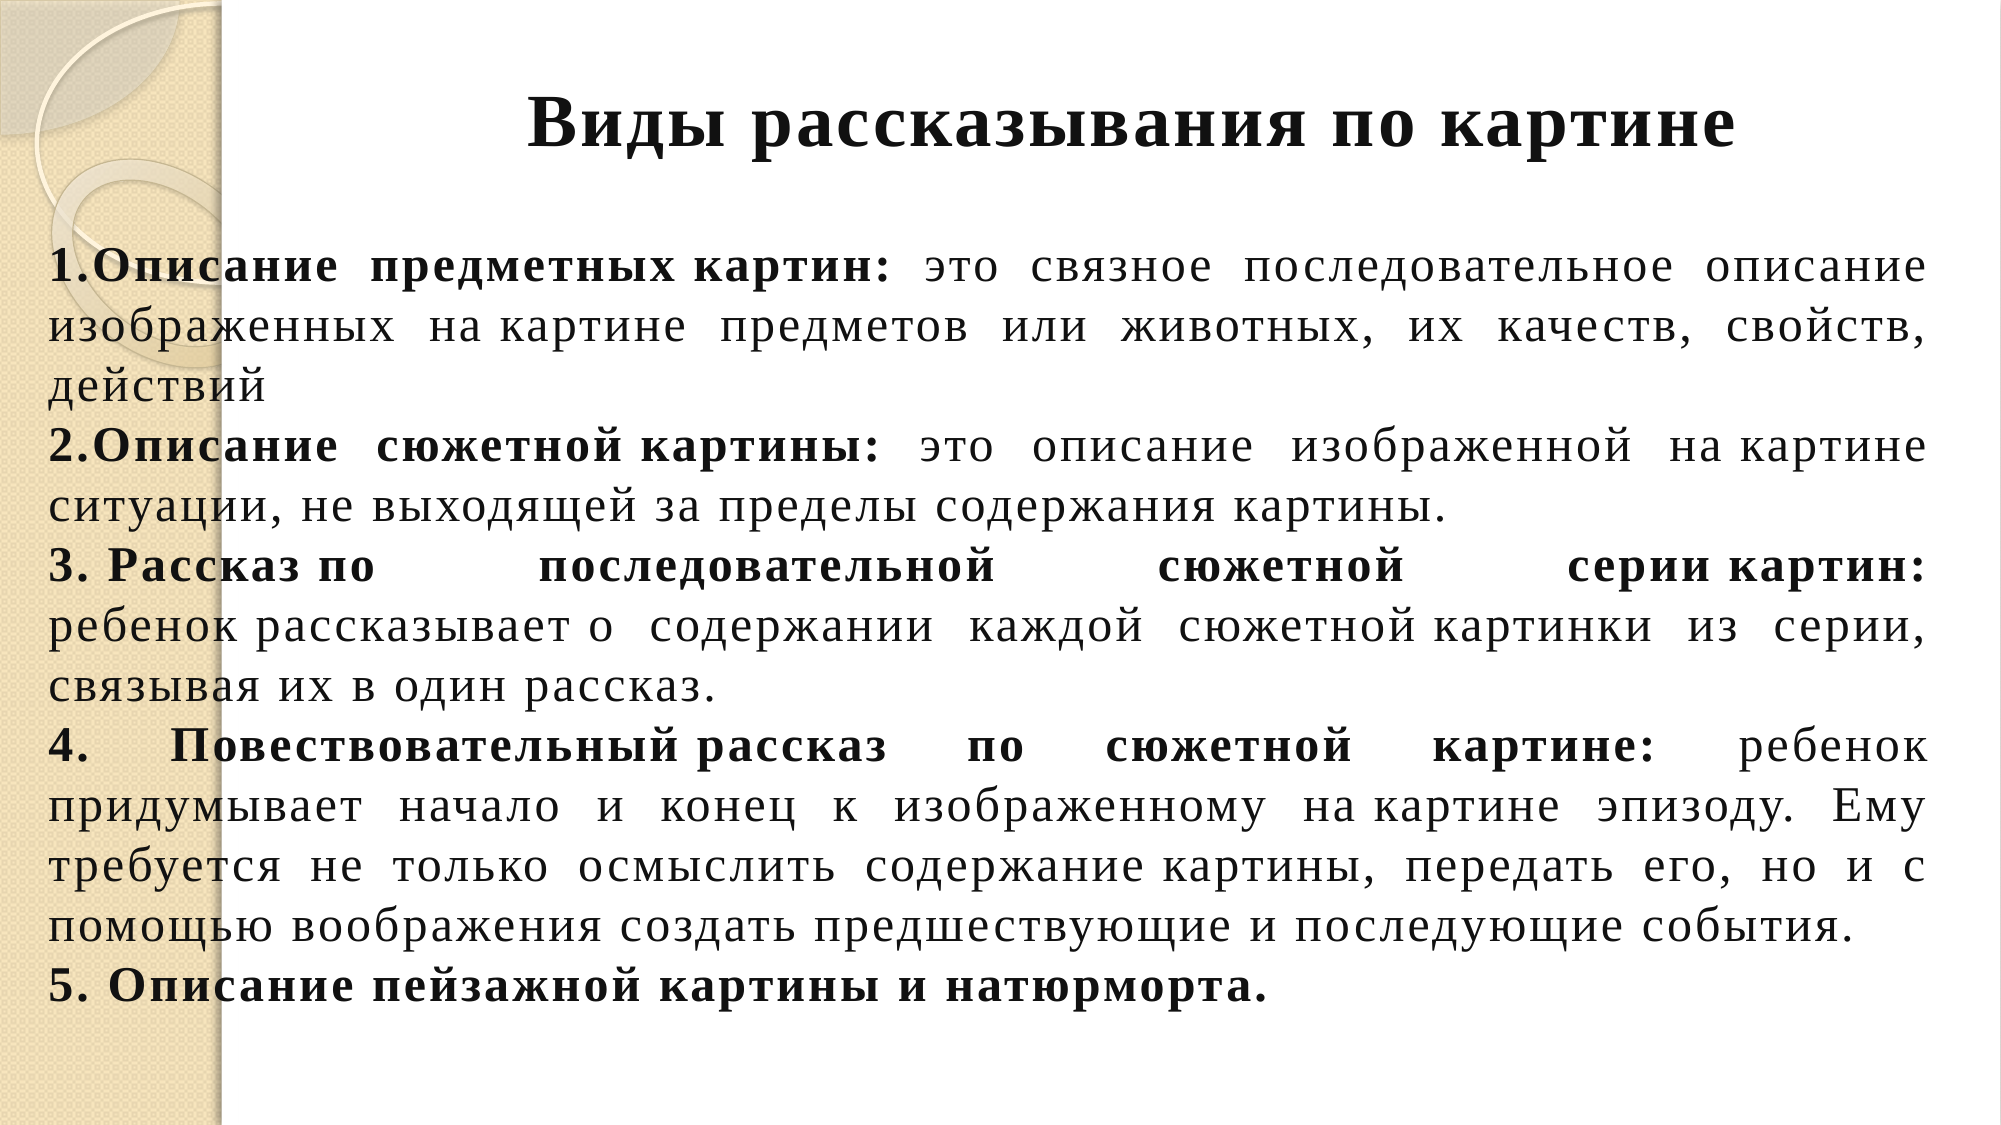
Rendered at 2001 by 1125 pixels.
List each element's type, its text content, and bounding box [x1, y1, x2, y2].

list 1.Описание предметных картин: это связное последовательное описание изображенных на картине предметов или животных, их качеств, свойств, действий 2.Описание сюжетной картины: это описание изображенной на картине ситуации, не выходящей за пределы содержания картины. 3. Рассказ по последовательной сюжетной серии картин: ребенок рассказывает о содержании каждой сюжетной картинки из серии, связывая их в один рассказ. 4. Повествовательный рассказ по сюжетной картине: ребенок придумывает начало и конец к изображенному на картине эпизоду. Ему требуется не только осмыслить содержание картины, передать его, но и с помощью воображения создать предшествующие и последующие события. 5. Описание пейзажной картины и натюрморта. [33, 223, 1946, 1075]
title Виды рассказывания по картине [313, 45, 1954, 233]
